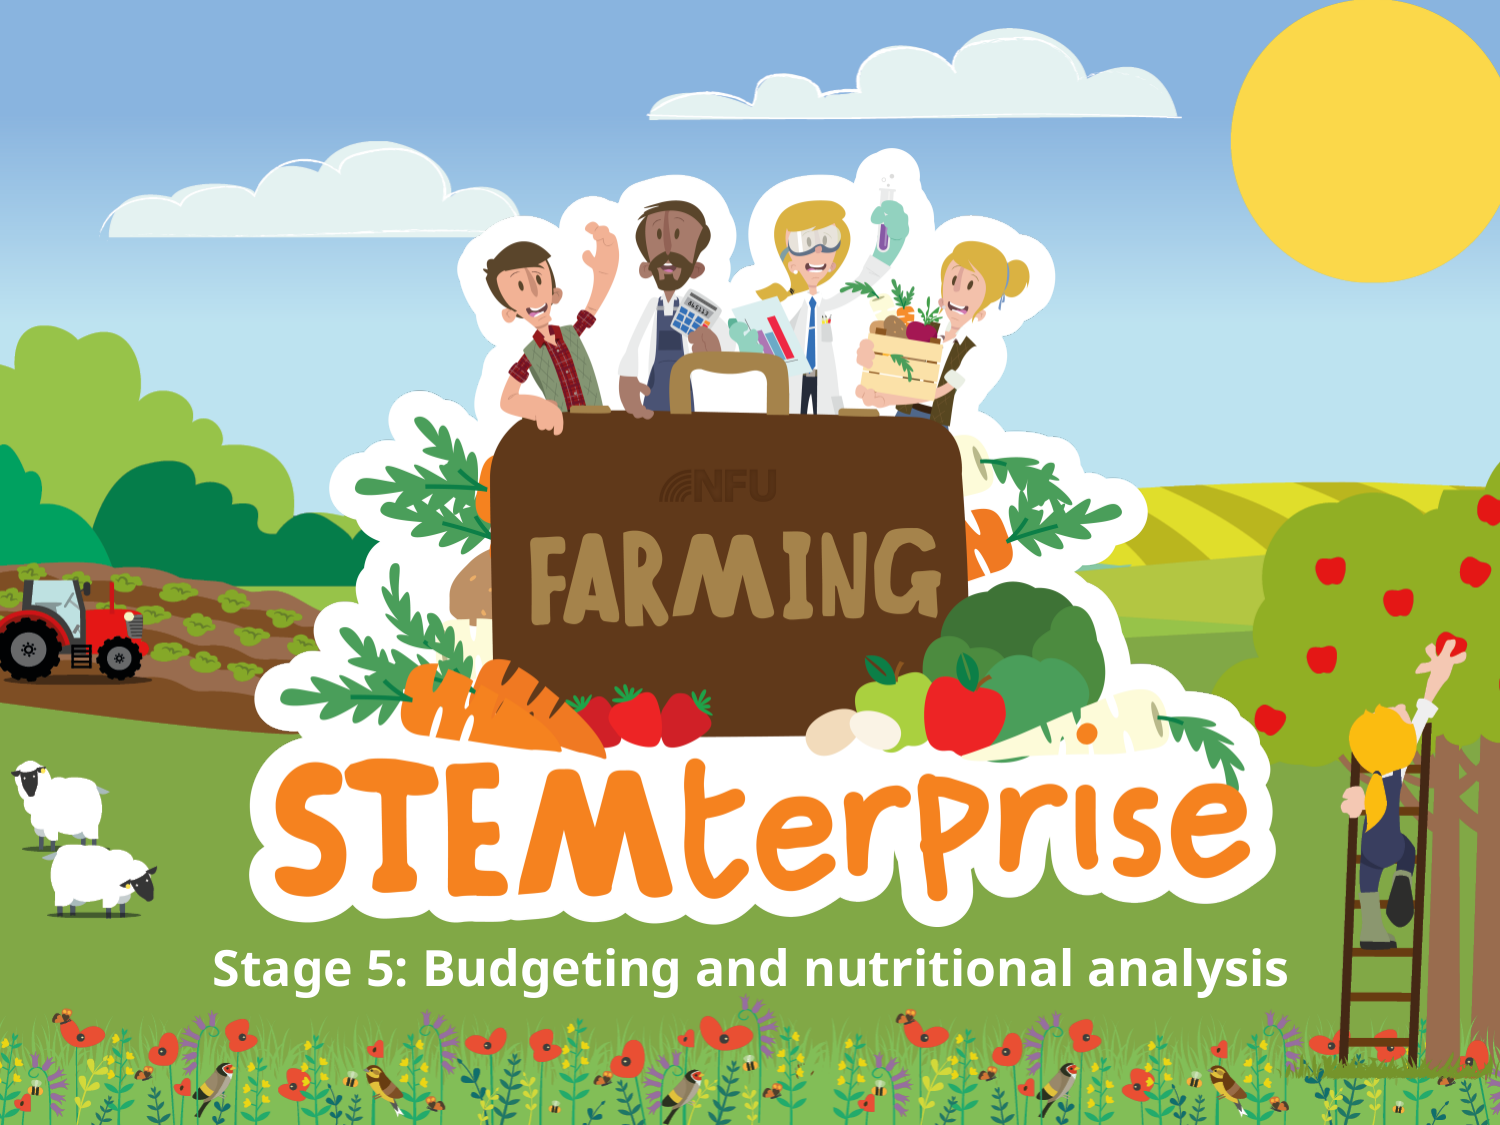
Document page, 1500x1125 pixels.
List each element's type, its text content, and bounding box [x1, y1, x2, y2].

subtitle Stage 5: Budgeting and nutritional analysis [1, 928, 1500, 1125]
picture [0, 0, 1500, 1125]
